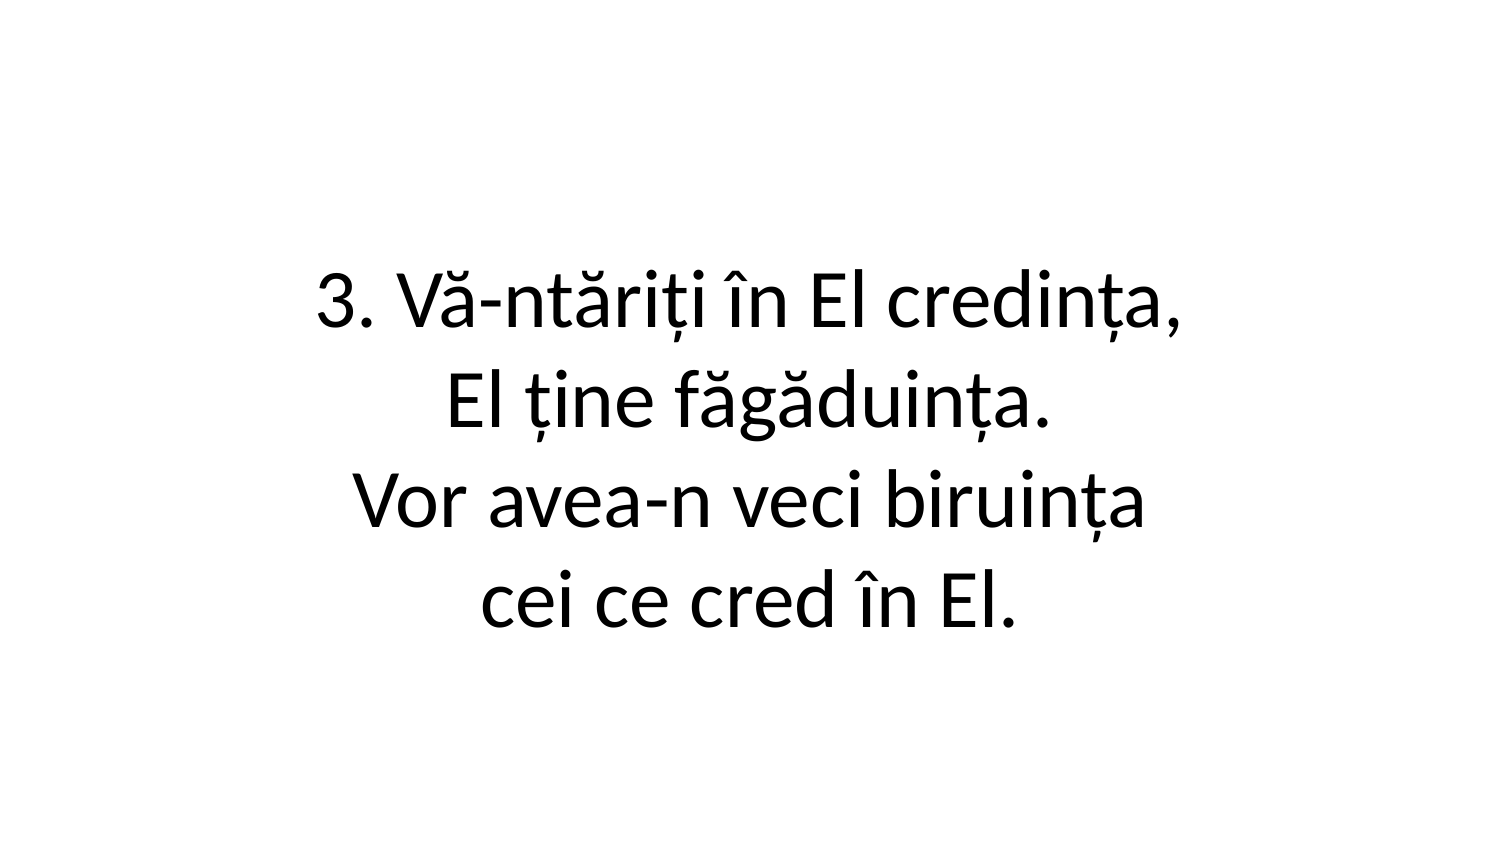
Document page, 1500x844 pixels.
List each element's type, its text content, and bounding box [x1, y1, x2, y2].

text_box 3. Vă-ntăriți în El credința, El ține făgăduința. Vor avea-n veci biruința cei ce cred în El. [299, 192, 1201, 652]
